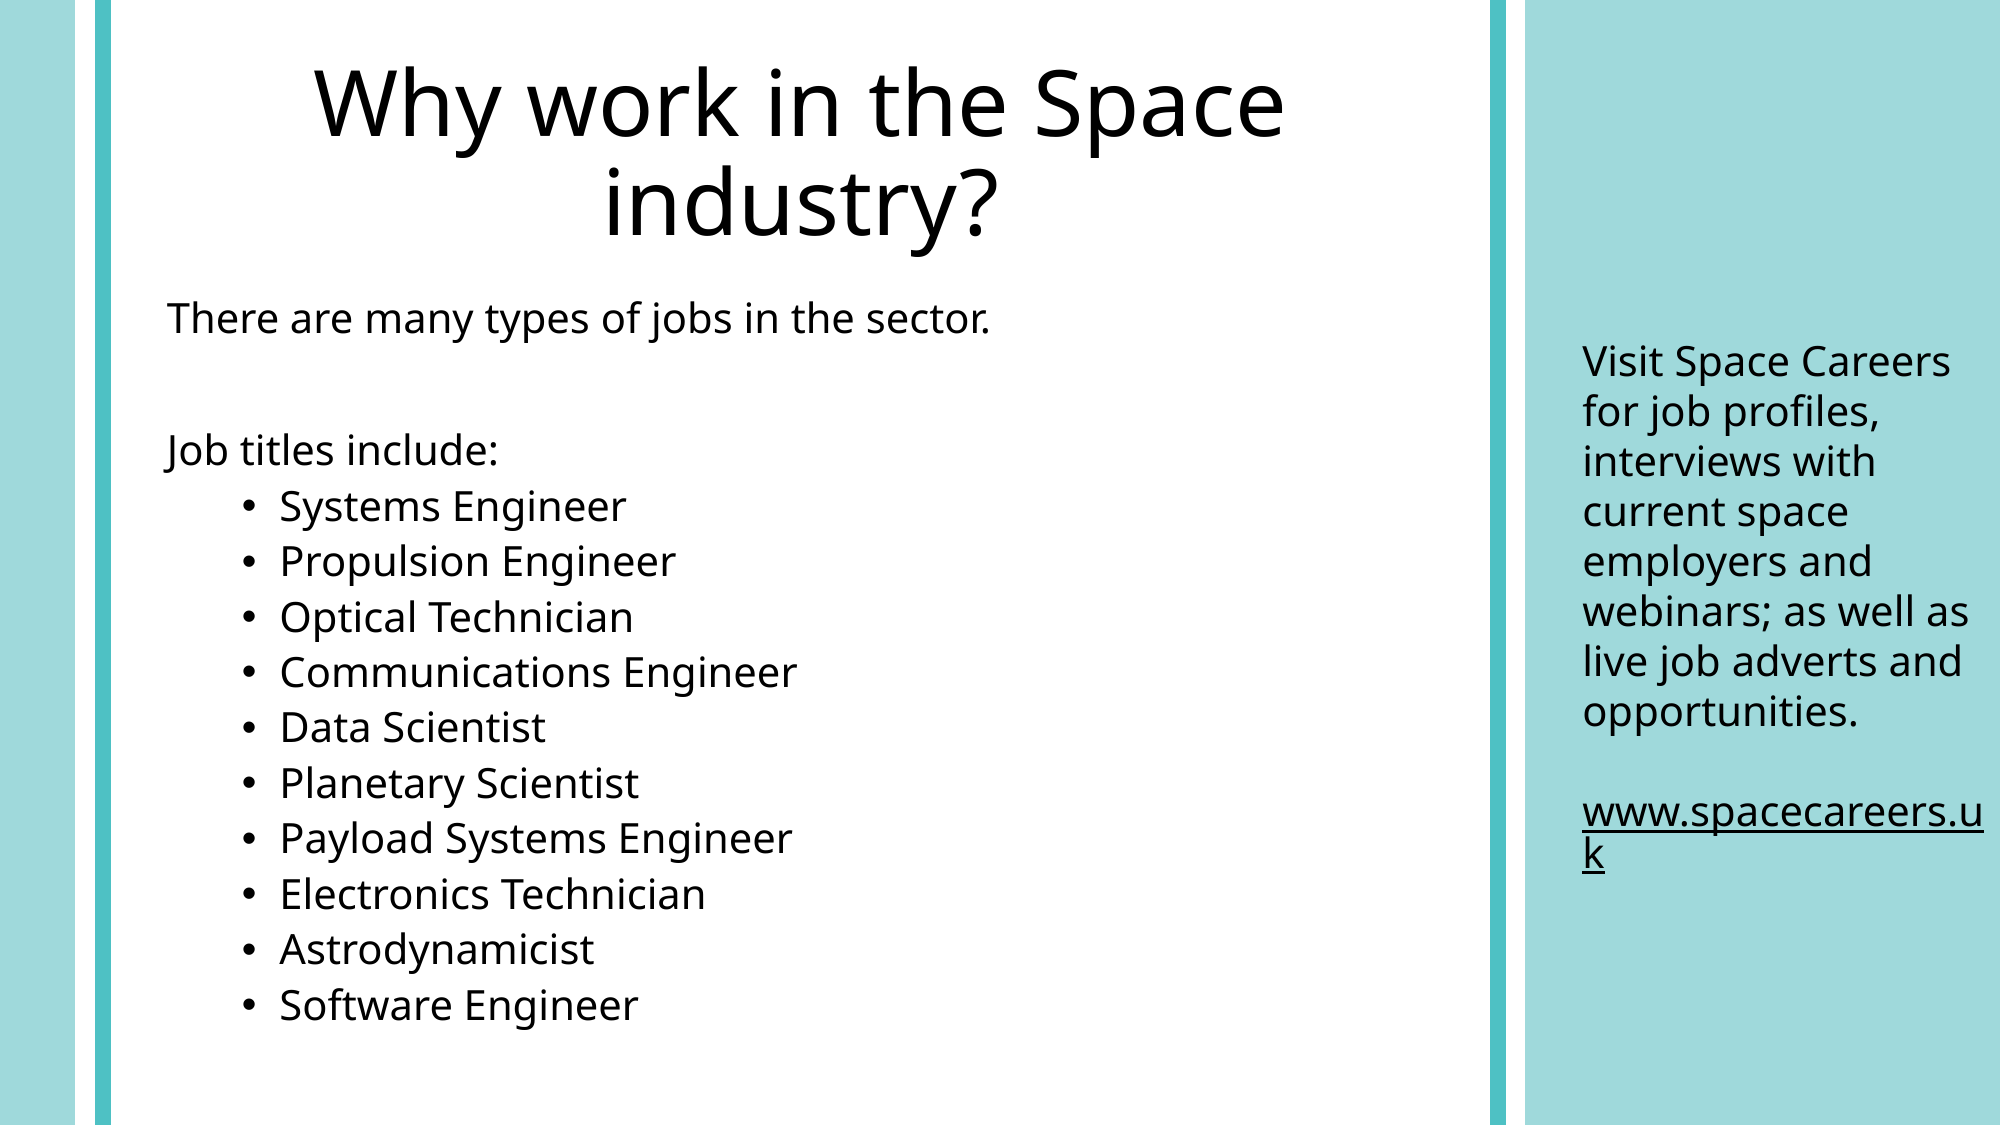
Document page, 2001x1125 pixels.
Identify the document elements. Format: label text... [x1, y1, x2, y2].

text_box Visit Space Careers for job profiles, interviews with current space employers and webinars; as well as live job adverts and opportunities. www.spacecareers.uk [1567, 327, 2000, 1000]
text_box [0, 0, 75, 1125]
text_box [1525, 0, 2000, 1125]
list There are many types of jobs in the sector. Job titles include: Systems Engineer Propulsion Engineer Optical Technician Communications Engineer Data Scientist Planetary Scientist Payload Systems Engineer Electronics Technician Astrodynamicist Software Engineer [151, 290, 1095, 1116]
text_box [1490, 0, 1506, 1125]
title Why work in the Space industry? [111, 39, 1490, 273]
text_box [95, 0, 111, 1125]
